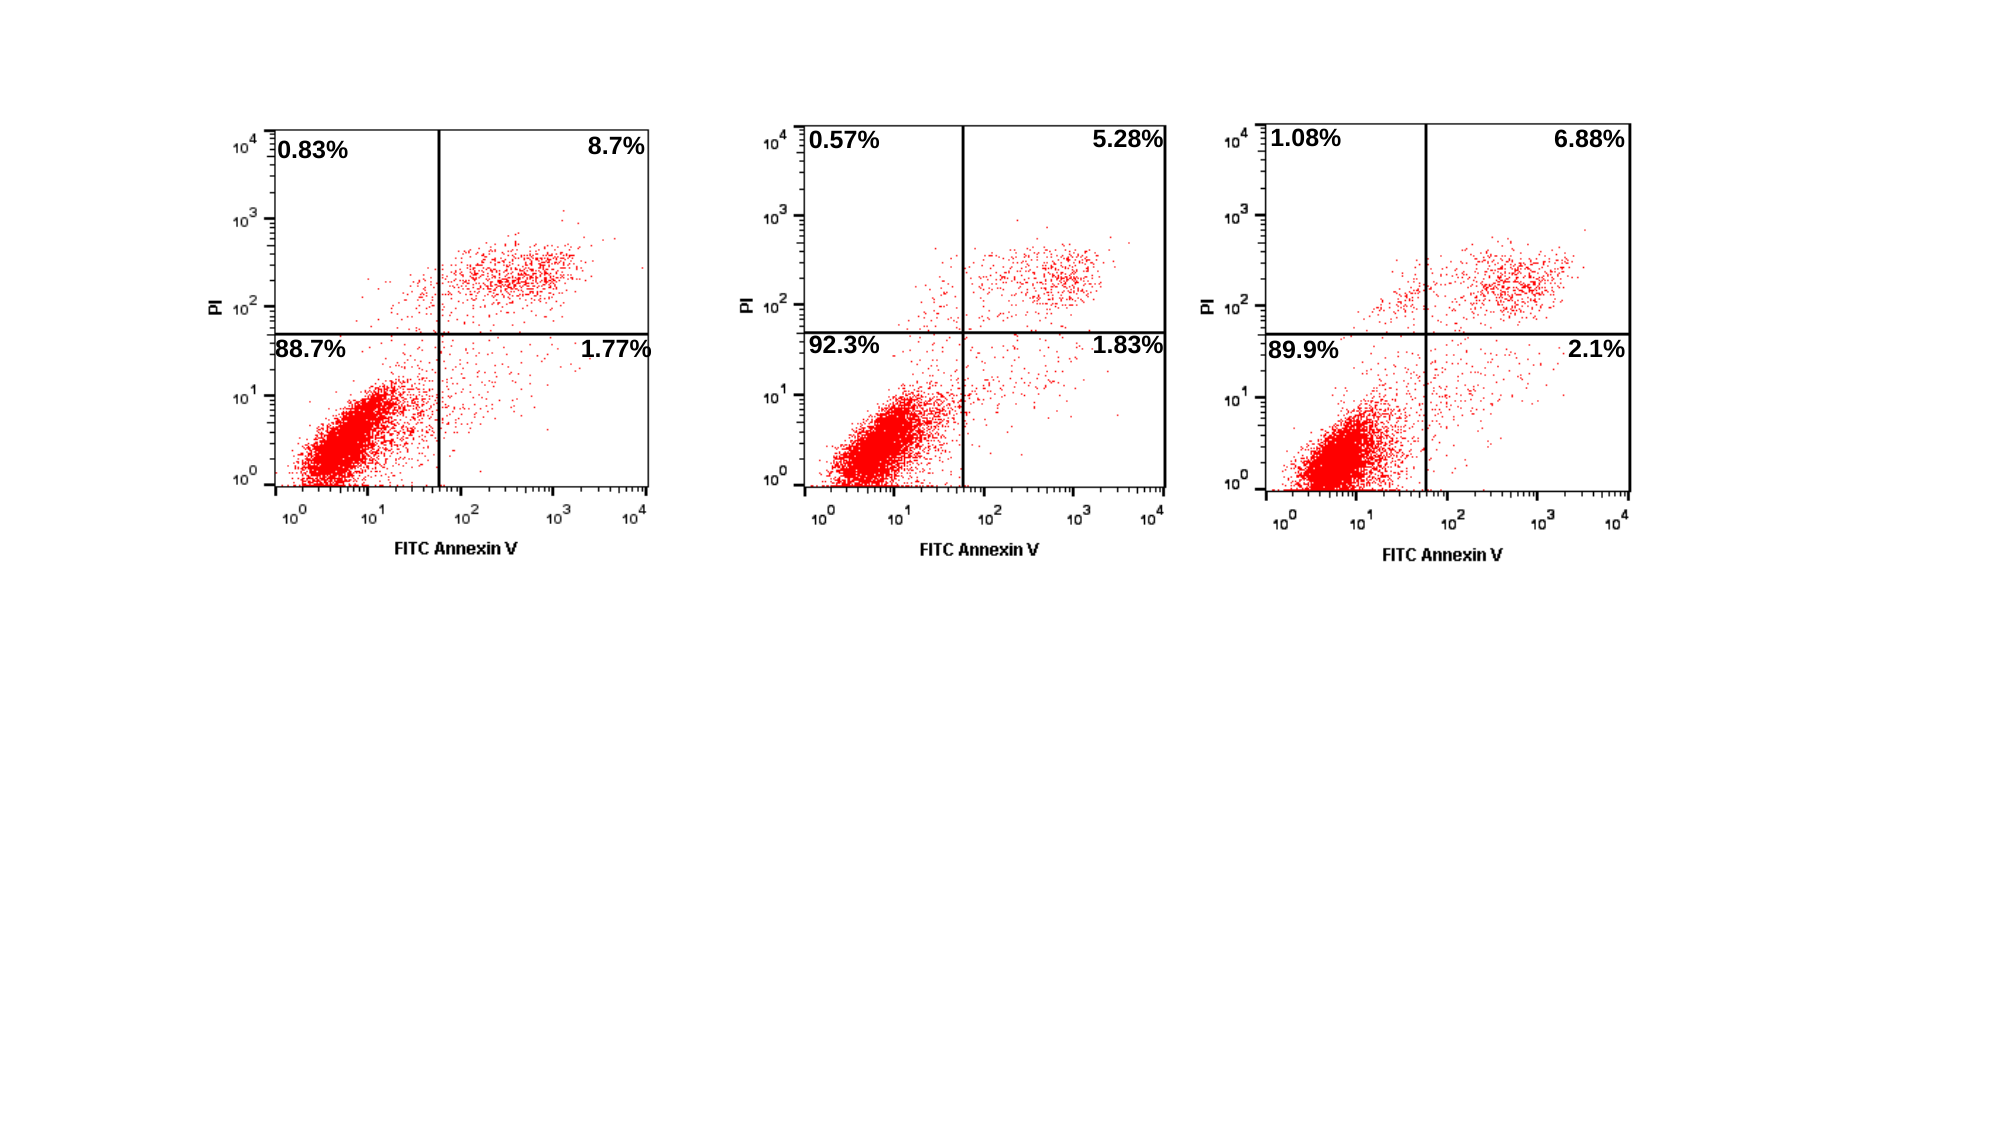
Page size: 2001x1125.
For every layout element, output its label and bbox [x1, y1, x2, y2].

text_box [202, 103, 674, 563]
text_box [736, 90, 1192, 563]
text_box [1191, 99, 1660, 568]
